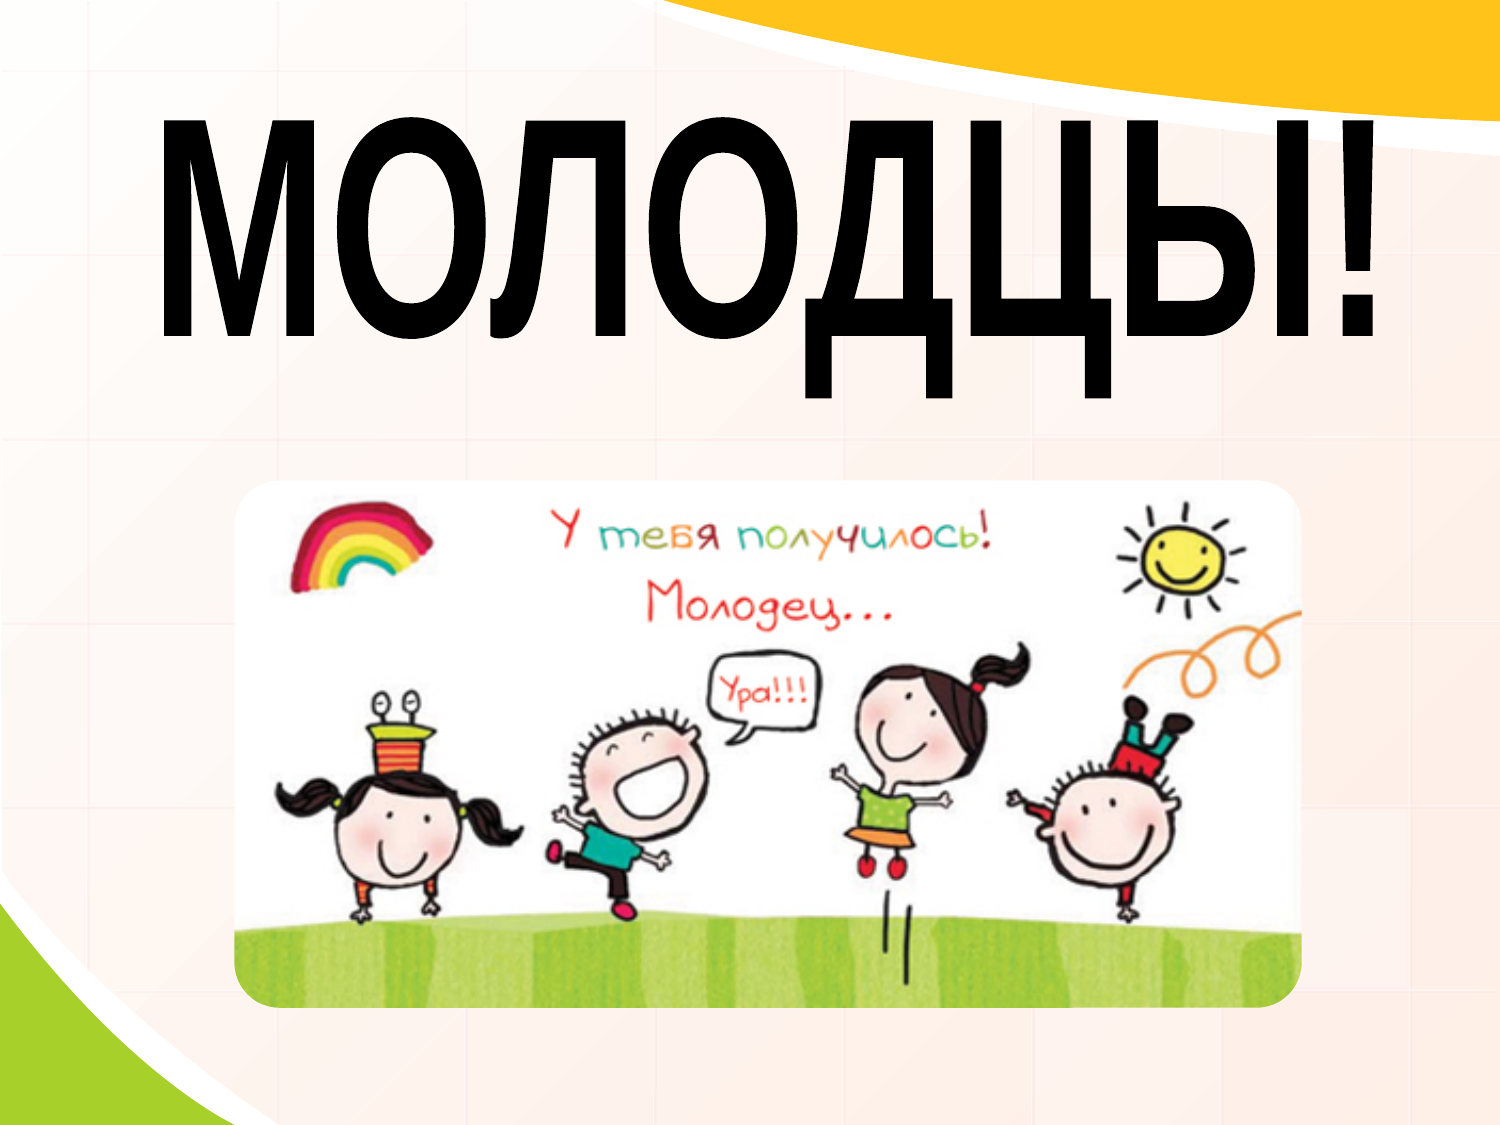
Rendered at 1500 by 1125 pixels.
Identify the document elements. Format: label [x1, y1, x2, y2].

picture [234, 480, 1302, 1008]
